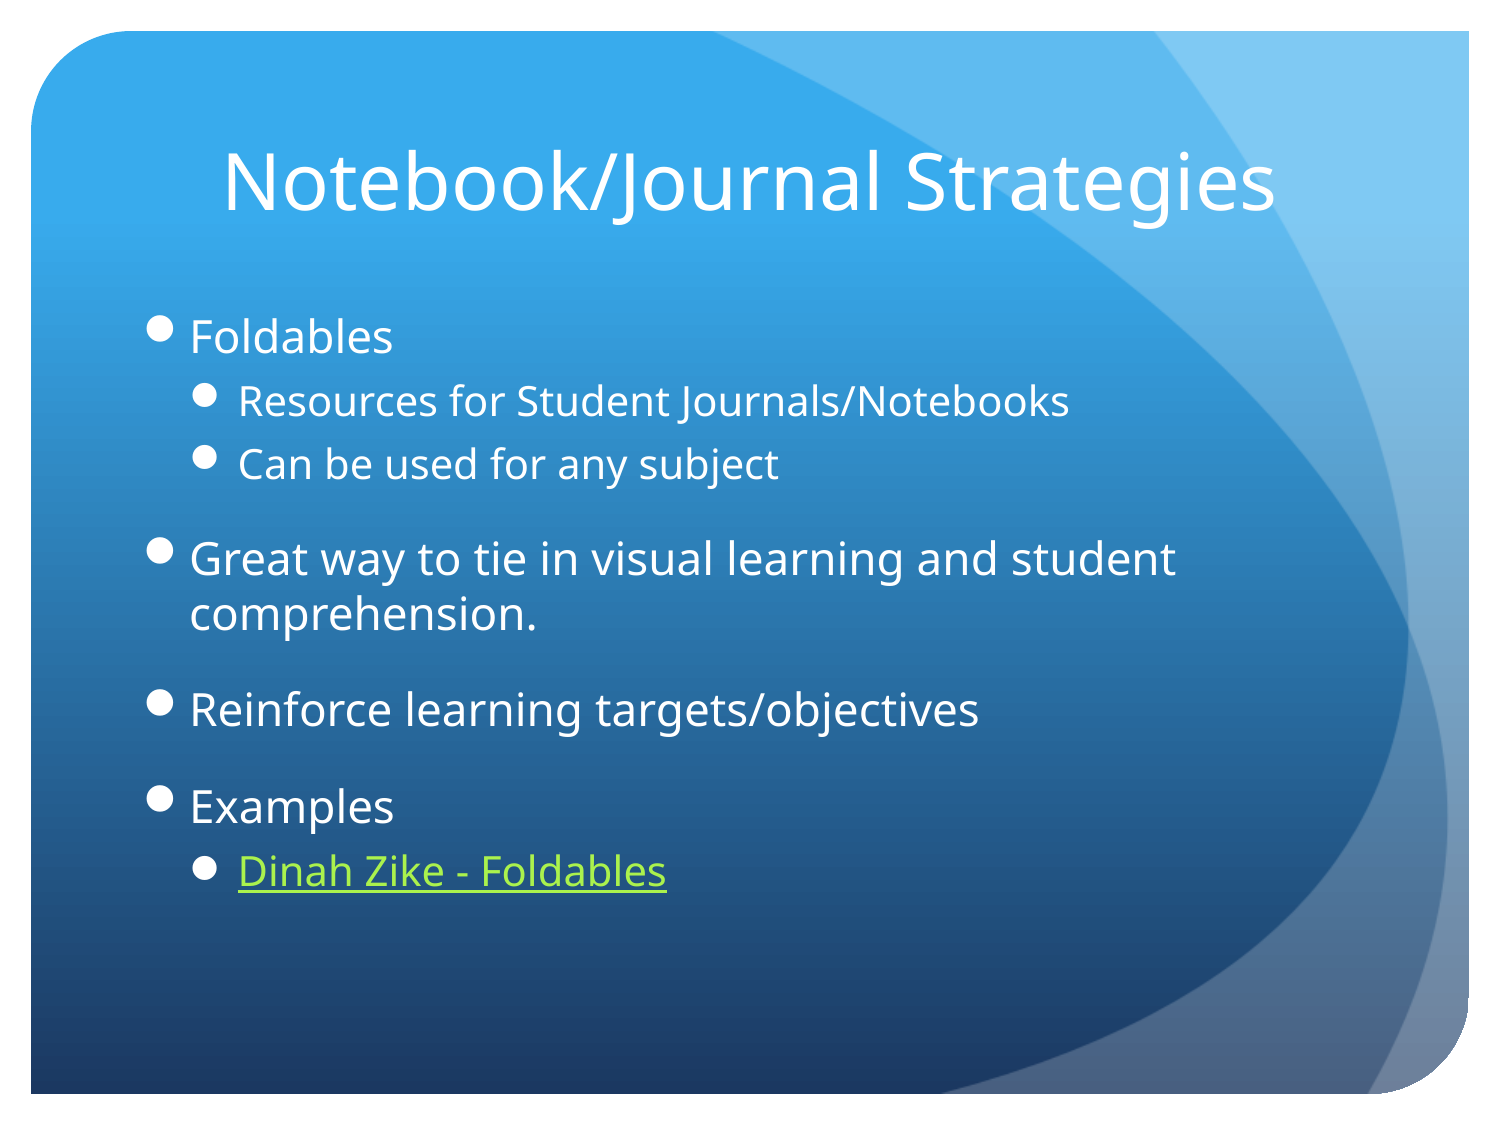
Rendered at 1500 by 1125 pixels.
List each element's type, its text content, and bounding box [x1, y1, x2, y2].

list Foldables Resources for Student Journals/Notebooks Can be used for any subject Great way to tie in visual learning and student comprehension. Reinforce learning targets/objectives Examples Dinah Zike - Foldables [127, 299, 1372, 991]
title Notebook/Journal Strategies [127, 62, 1372, 234]
picture [24, 30, 1473, 1094]
